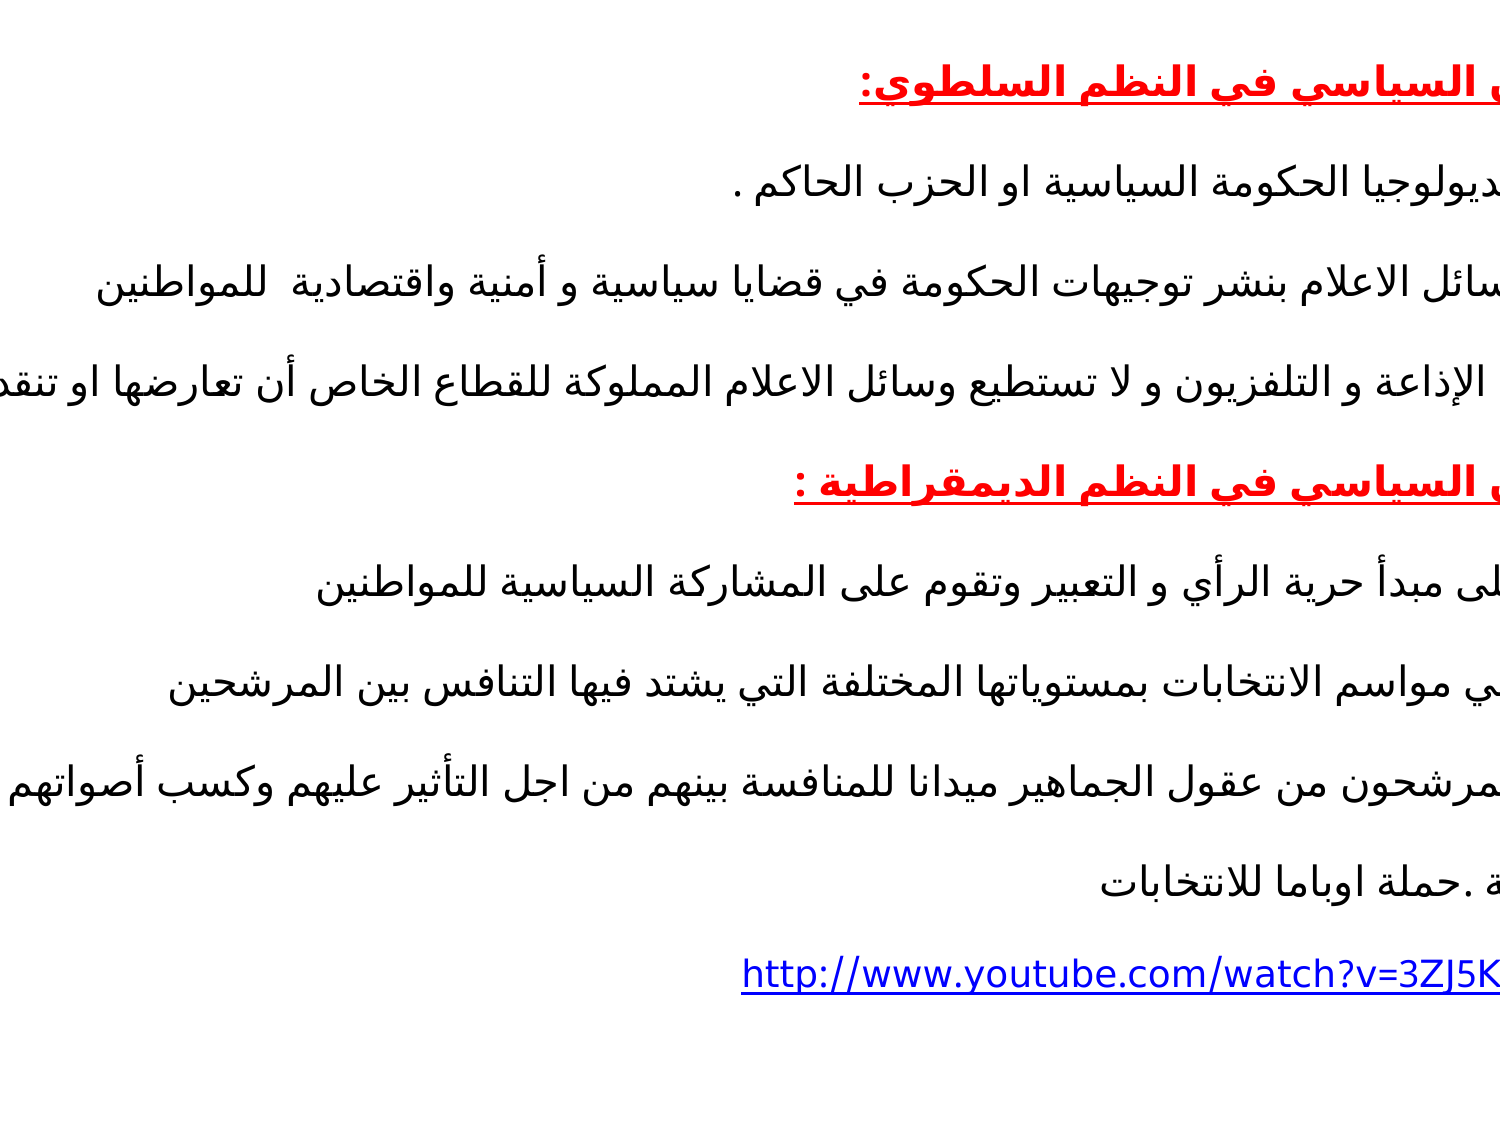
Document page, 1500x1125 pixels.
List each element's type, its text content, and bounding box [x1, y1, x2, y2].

text_box الاعلان السياسي في النظم السلطوي: يحمل أيديولوجيا الحكومة السياسية او الحزب الحاكم . تلتزم وسائل الاعلام بنشر توجيهات الحكومة في قضايا سياسية و أمنية واقتصادية للمواطنين خصوصا الإذاعة و التلفزيون و لا تستطيع وسائل الاعلام المملوكة للقطاع الخاص أن تعارضها او تنقدها الاعلان السياسي في النظم الديمقراطية : تعتمد على مبدأ حرية الرأي و التعبير وتقوم على المشاركة السياسية للمواطنين تنشط في مواسم الانتخابات بمستوياتها المختلفة التي يشتد فيها التنافس بين المرشحين ويتخذ المرشحون من عقول الجماهير ميدانا للمنافسة بينهم من اجل التأثير عليهم وكسب أصواتهم في العملية الانتخابية .حملة اوباما للانتخابات http://www.youtube.com/watch?v=3ZJ5K0zo7dc [0, 46, 1500, 1125]
